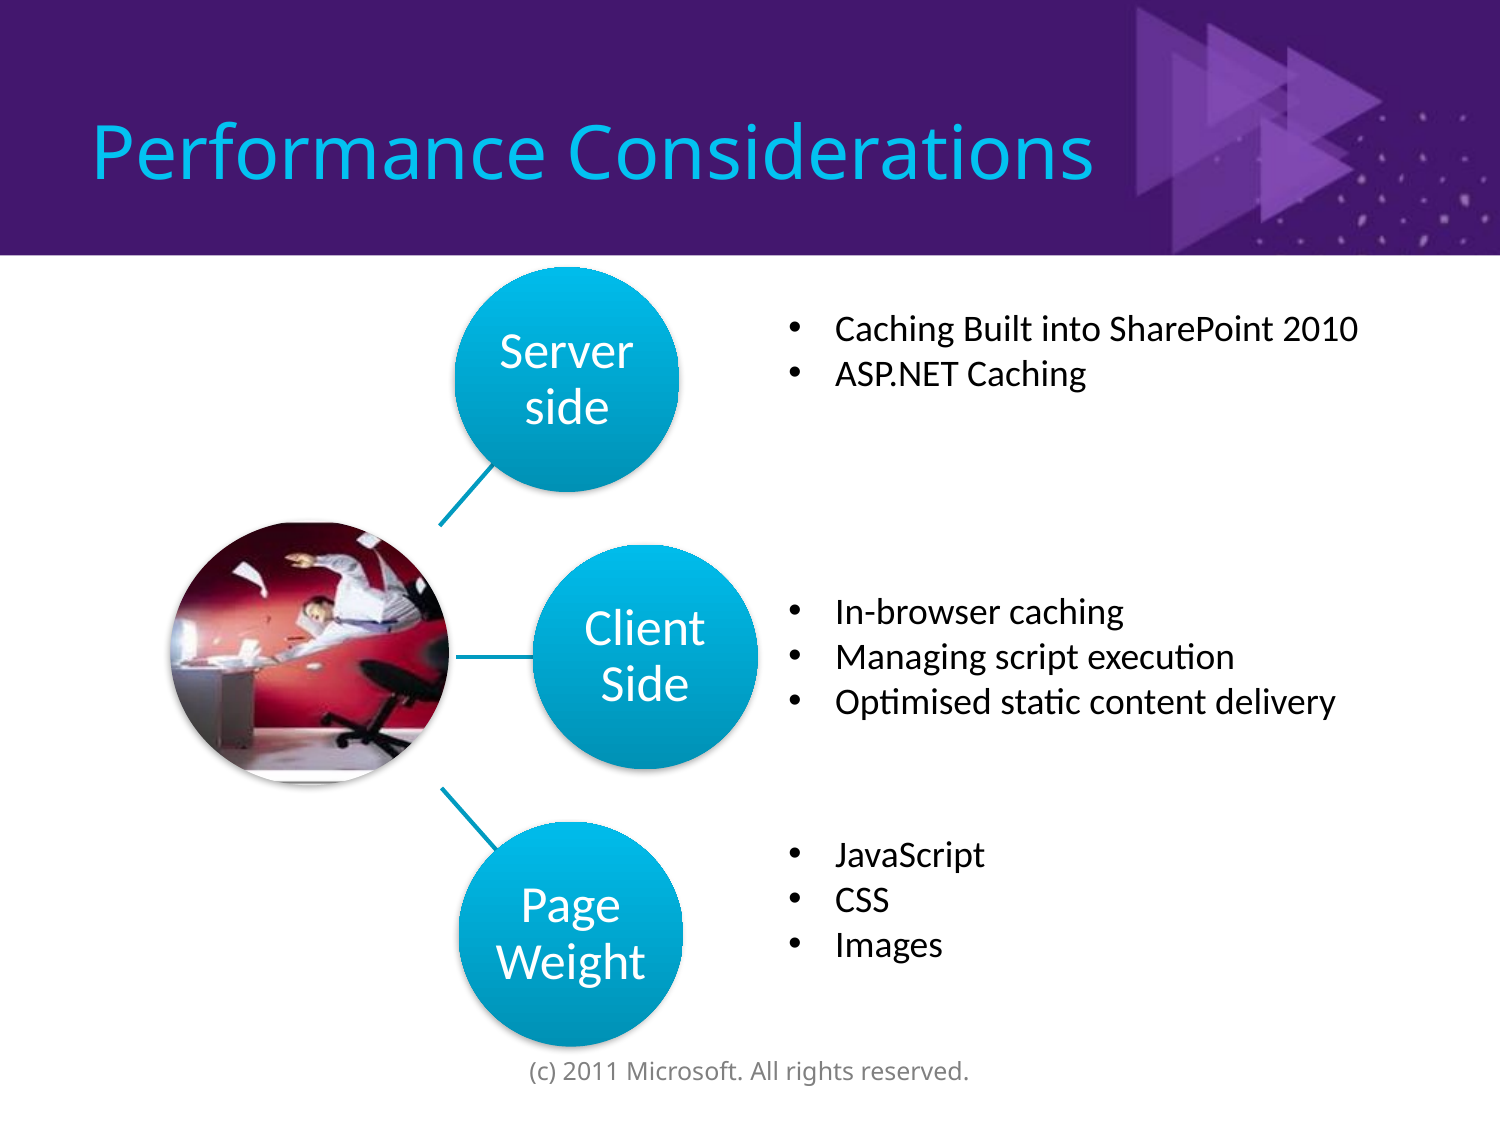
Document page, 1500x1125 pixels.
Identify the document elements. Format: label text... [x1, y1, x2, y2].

title Performance Considerations [75, 56, 1425, 244]
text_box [0, 266, 1459, 1047]
footer (c) 2011 Microsoft. All rights reserved. [512, 1056, 988, 1103]
picture [0, 0, 1500, 255]
